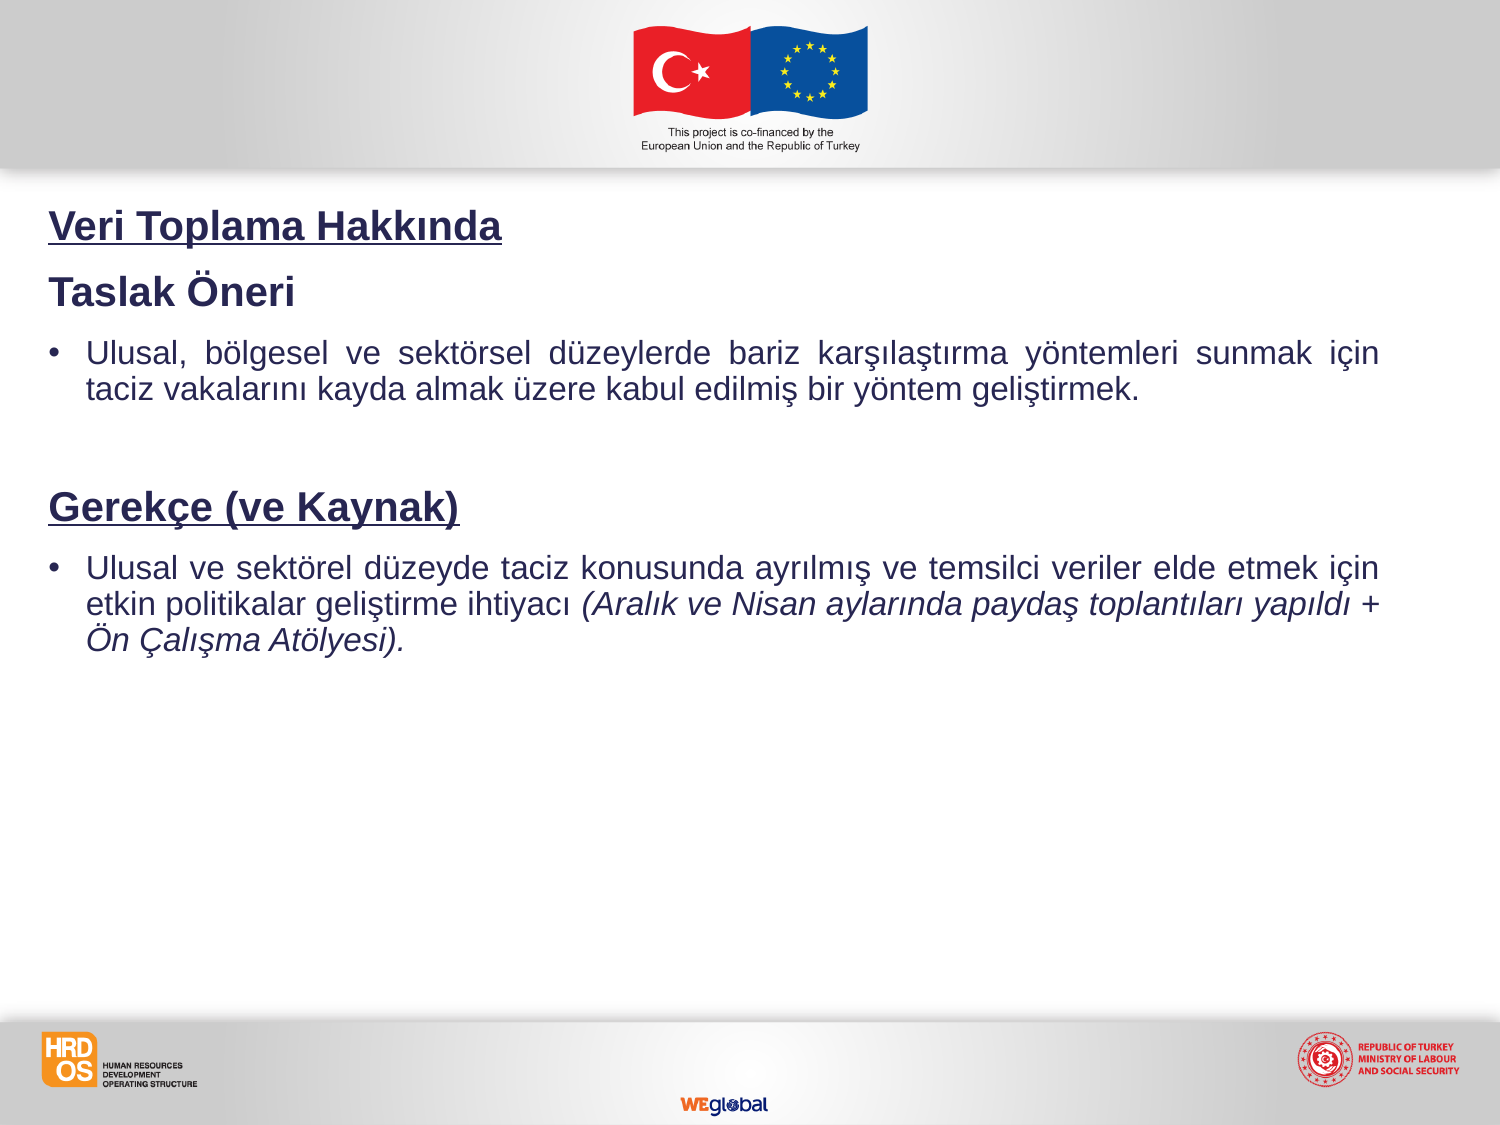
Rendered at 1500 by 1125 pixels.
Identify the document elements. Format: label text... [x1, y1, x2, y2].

picture [0, 0, 1500, 1125]
list Veri Toplama Hakkında Taslak Öneri Ulusal, bölgesel ve sektörsel düzeylerde bariz karşılaştırma yöntemleri sunmak için taciz vakalarını kayda almak üzere kabul edilmiş bir yöntem geliştirmek. Gerekçe (ve Kaynak) Ulusal ve sektörel düzeyde taciz konusunda ayrılmış ve temsilci veriler elde etmek için etkin politikalar geliştirme ihtiyacı (Aralık ve Nisan aylarında paydaş toplantıları yapıldı + Ön Çalışma Atölyesi). [33, 196, 1397, 1005]
